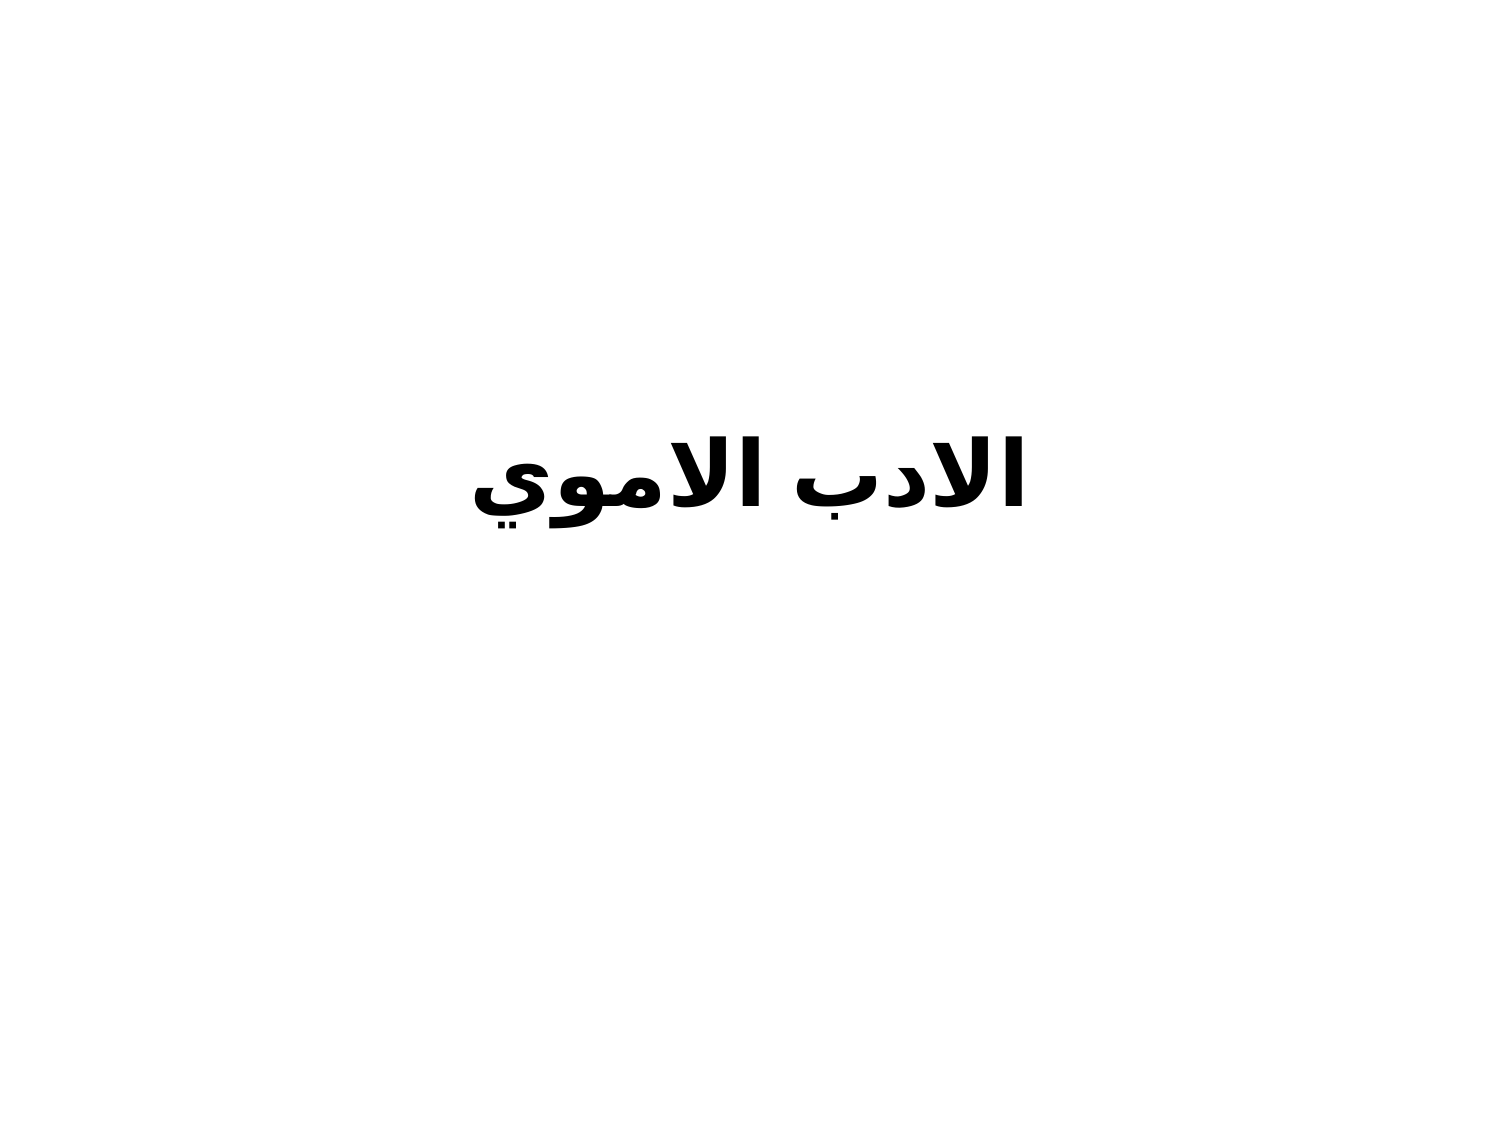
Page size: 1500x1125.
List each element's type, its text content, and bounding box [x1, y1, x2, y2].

title الادب الاموي [112, 349, 1388, 591]
